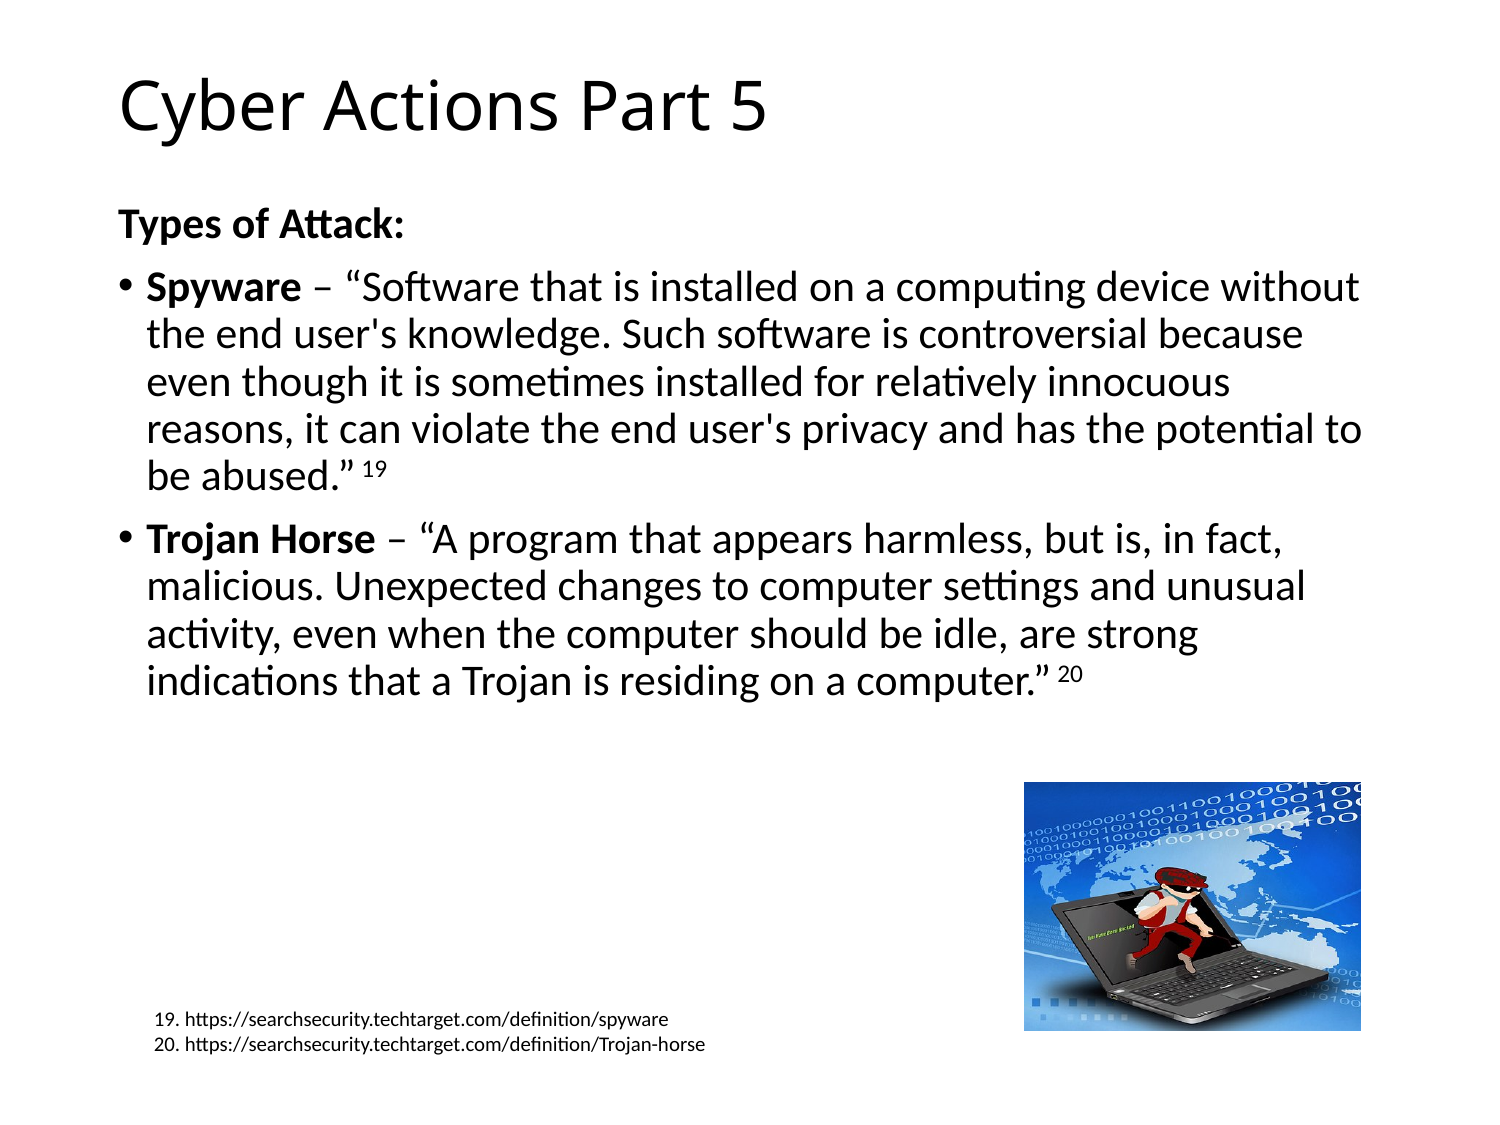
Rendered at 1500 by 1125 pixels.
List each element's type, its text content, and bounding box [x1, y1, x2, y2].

list Types of Attack: Spyware – “Software that is installed on a computing device without the end user's knowledge. Such software is controversial because even though it is sometimes installed for relatively innocuous reasons, it can violate the end user's privacy and has the potential to be abused.” 19 Trojan Horse – “A program that appears harmless, but is, in fact, malicious. Unexpected changes to computer settings and unusual activity, even when the computer should be idle, are strong indications that a Trojan is residing on a computer.” 20 [102, 193, 1398, 944]
picture [1024, 782, 1361, 1031]
text_box 19. https://searchsecurity.techtarget.com/definition/spyware 20. https://searchsecurity.techtarget.com/definition/Trojan-horse [139, 997, 1290, 1063]
title Cyber Actions Part 5 [102, 0, 1398, 193]
